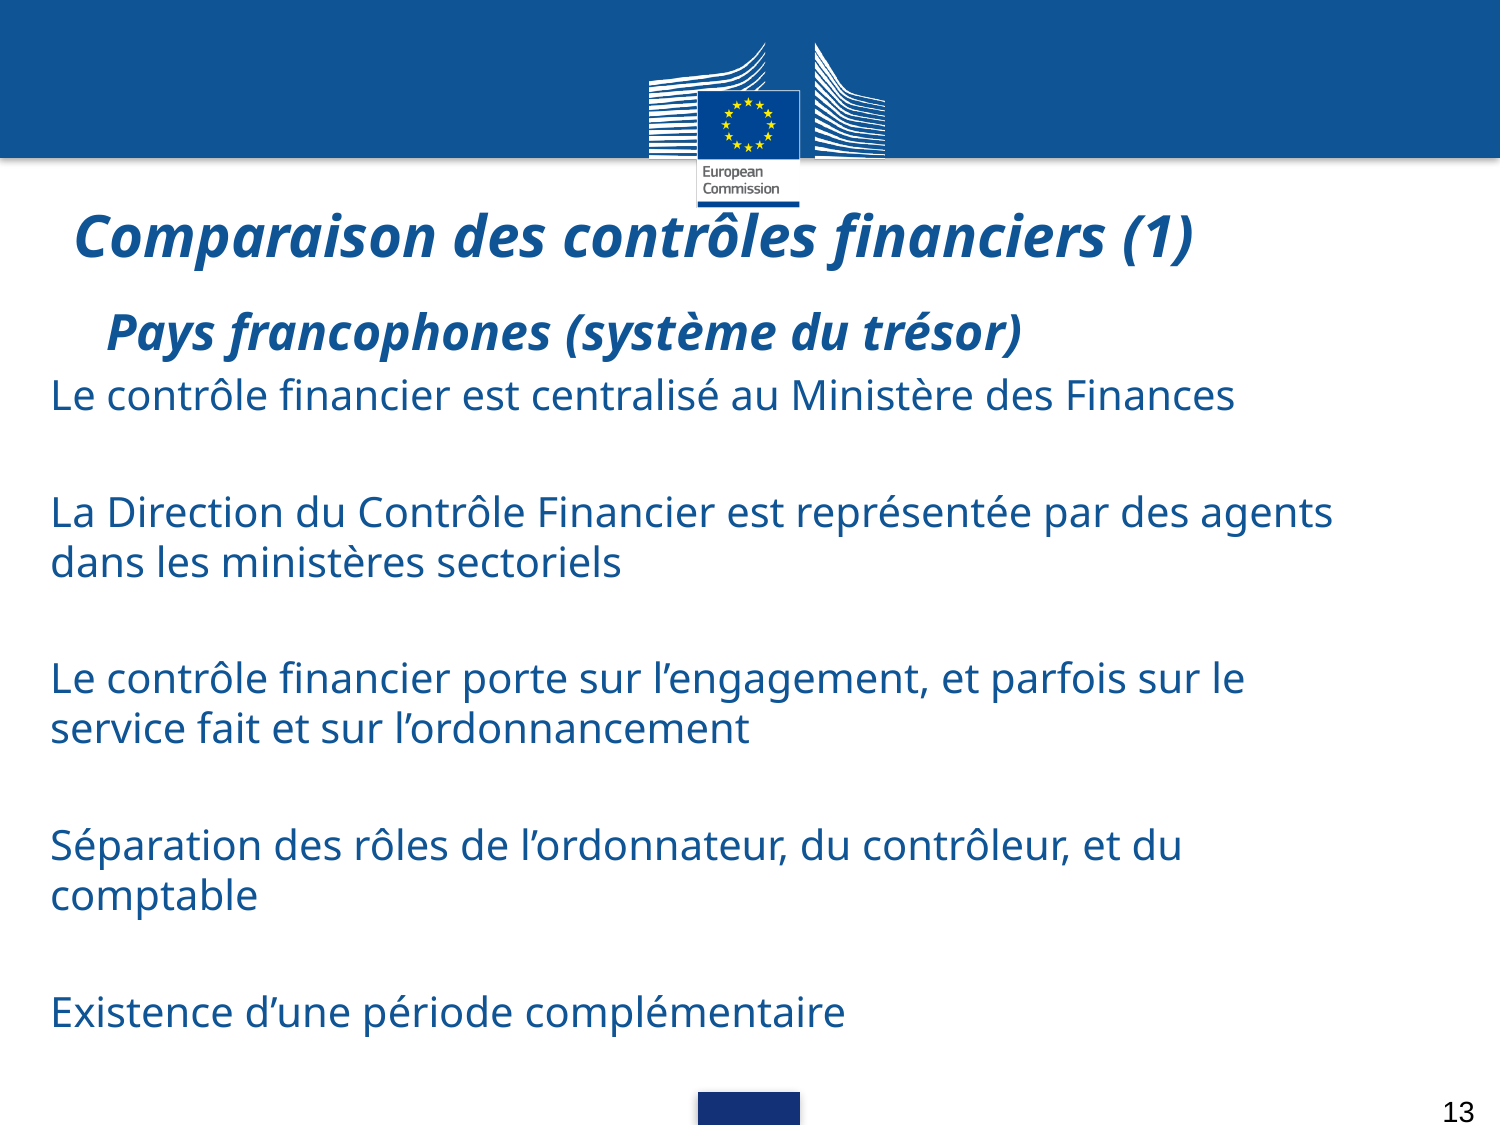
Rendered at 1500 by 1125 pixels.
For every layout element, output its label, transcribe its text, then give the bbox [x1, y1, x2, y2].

picture [649, 42, 885, 163]
list Pays francophones (système du trésor) Le contrôle financier est centralisé au Ministère des Finances La Direction du Contrôle Financier est représentée par des agents dans les ministères sectoriels Le contrôle financier porte sur l’engagement, et parfois sur le service fait et sur l’ordonnancement Séparation des rôles de l’ordonnateur, du contrôleur, et du comptable Existence d’une période complémentaire [34, 305, 1407, 1125]
title Comparaison des contrôles financiers (1) [0, 163, 1500, 305]
slide_number 13 [1139, 1085, 1491, 1125]
